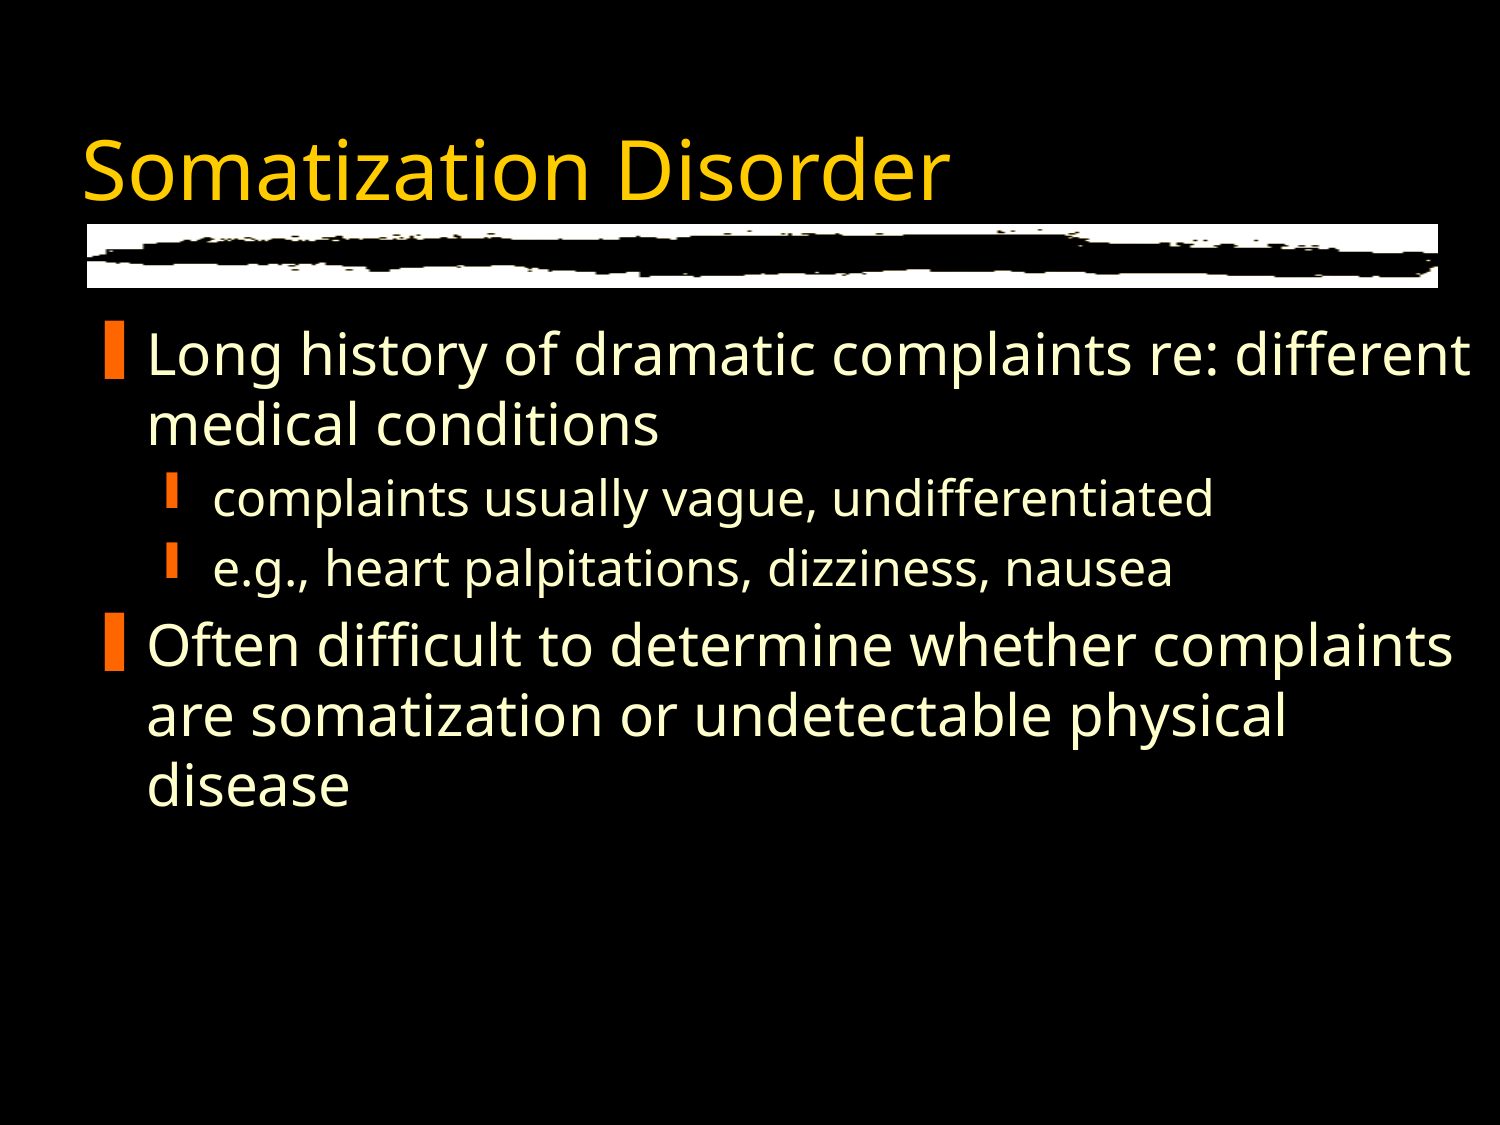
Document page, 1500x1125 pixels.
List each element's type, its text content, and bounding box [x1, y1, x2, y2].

list Long history of dramatic complaints re: different medical conditions complaints usually vague, undifferentiated e.g., heart palpitations, dizziness, nausea Often difficult to determine whether complaints are somatization or undetectable physical disease [74, 309, 1500, 1051]
title Somatization Disorder [66, 37, 1342, 226]
